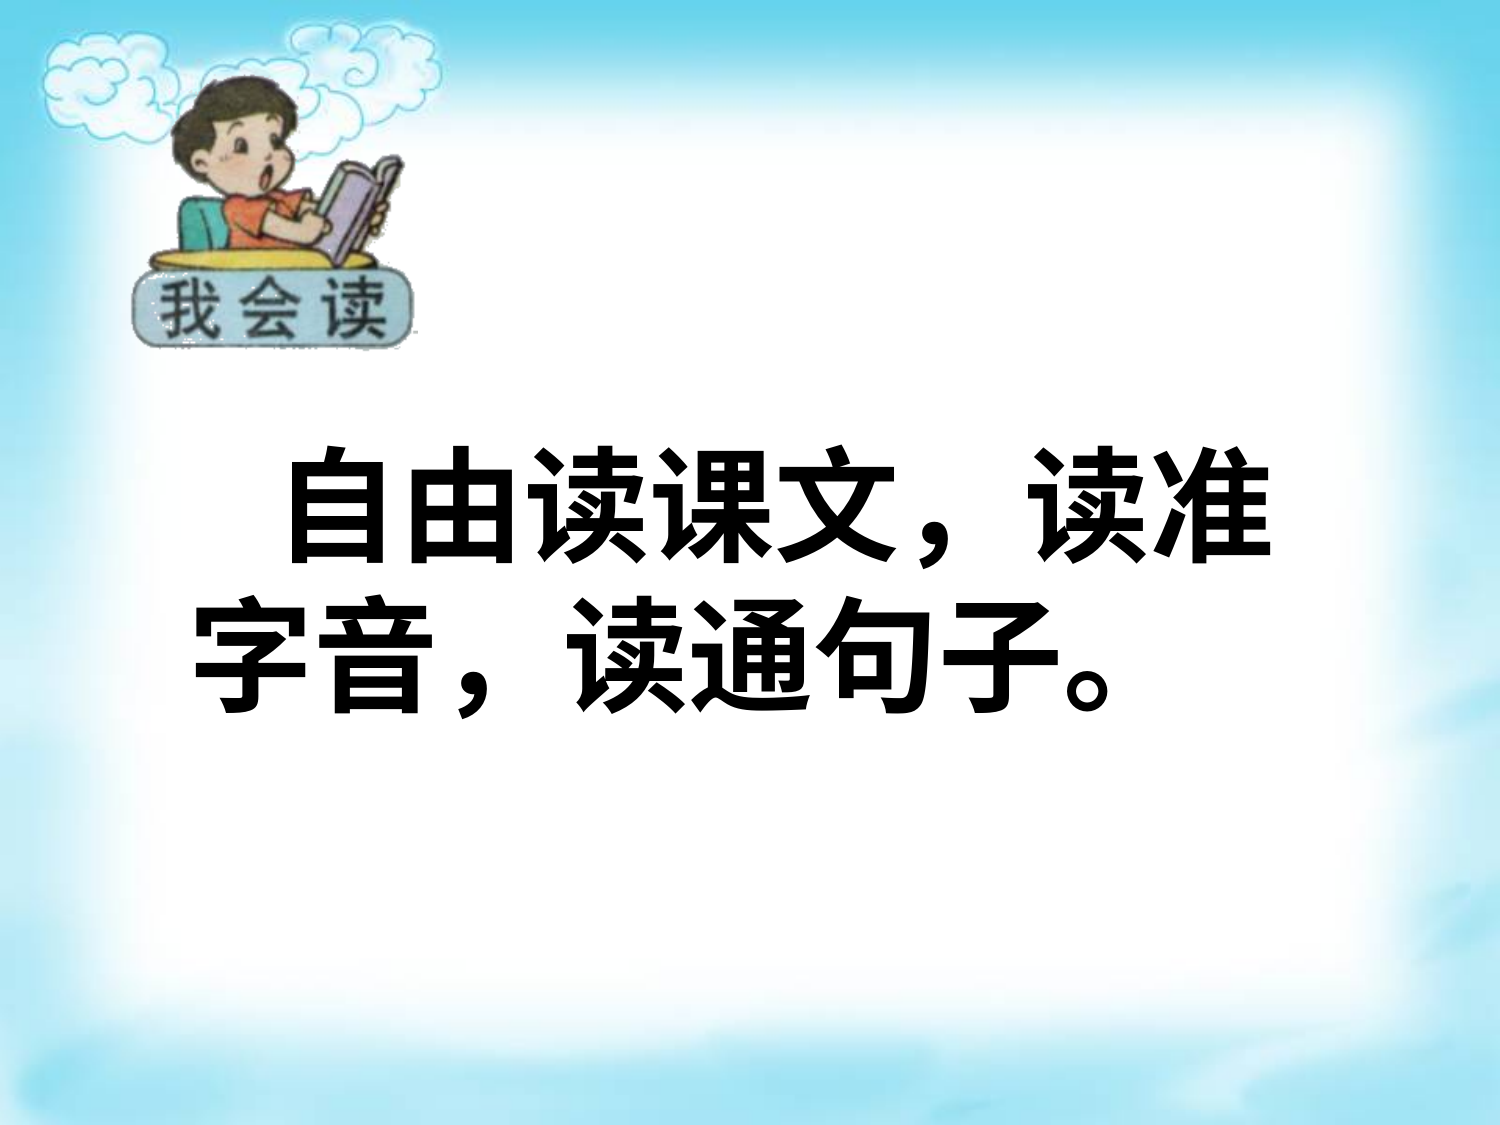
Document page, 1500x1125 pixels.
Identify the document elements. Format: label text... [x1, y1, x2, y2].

text_box 自由读课文，读准 字音，读通句子。 [115, 199, 1290, 845]
picture [0, 0, 1500, 1125]
